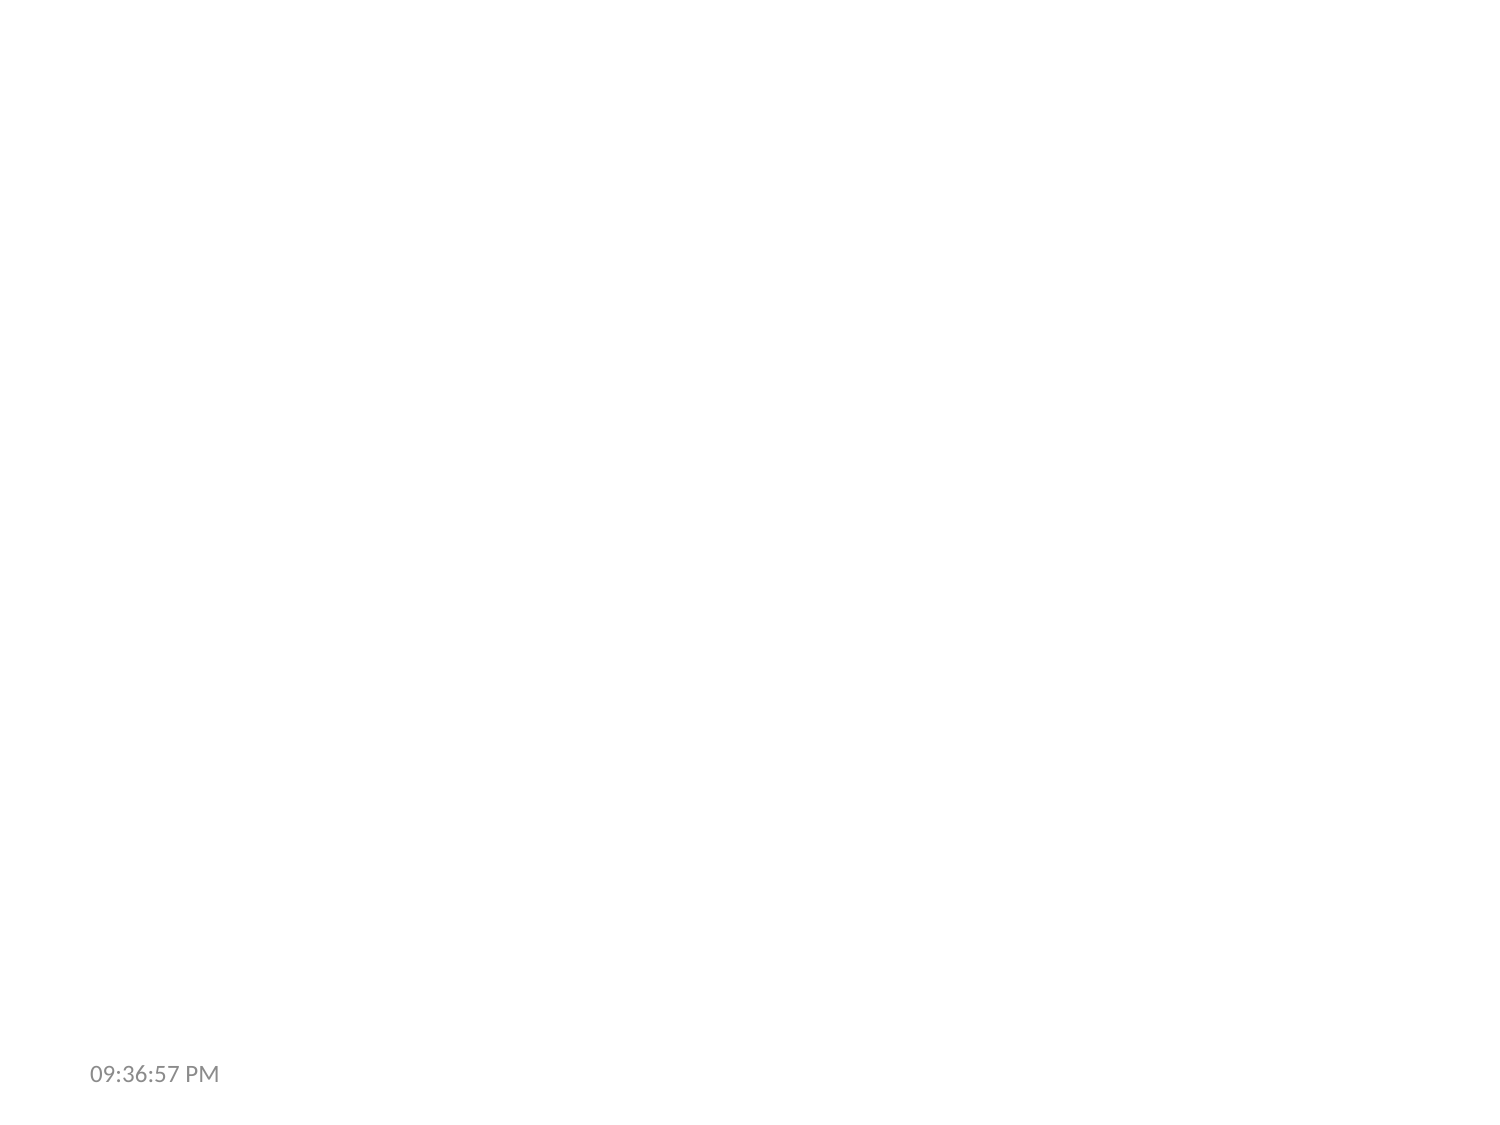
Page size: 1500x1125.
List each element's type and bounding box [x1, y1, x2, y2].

slide_number [75, 1042, 425, 1103]
